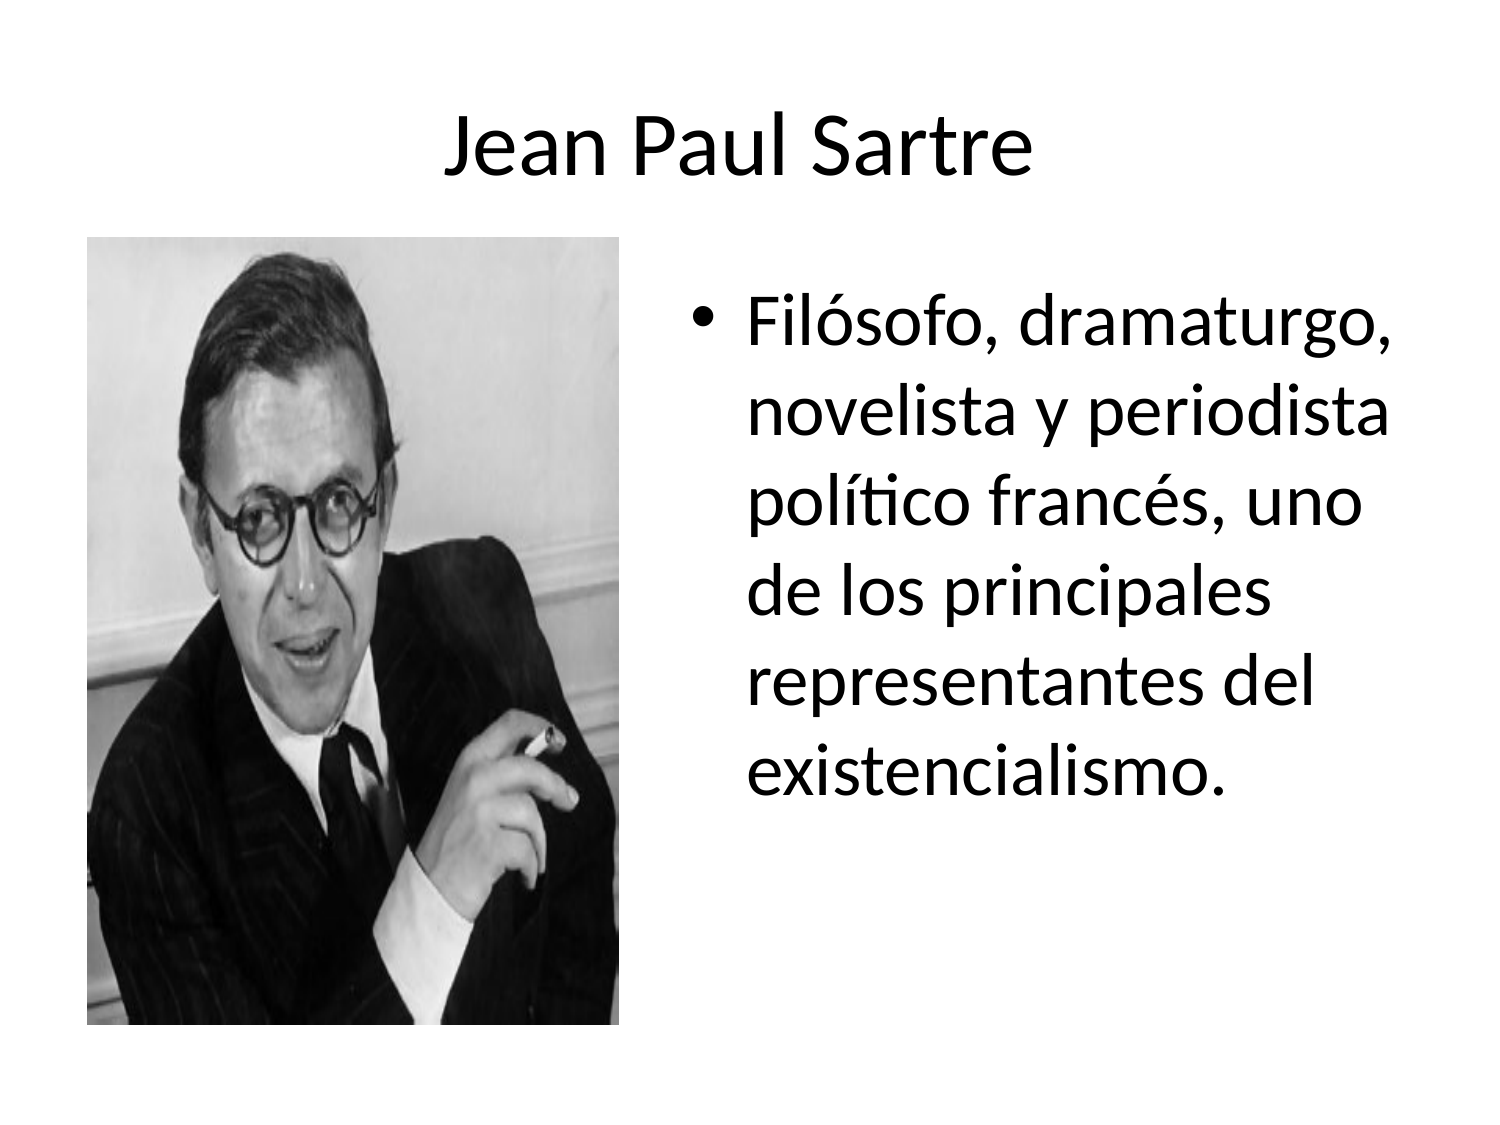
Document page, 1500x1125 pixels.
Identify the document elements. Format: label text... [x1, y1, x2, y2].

title Jean Paul Sartre [75, 45, 1425, 233]
list Filósofo, dramaturgo, novelista y periodista político francés, uno de los principales representantes del existencialismo. [675, 262, 1425, 1005]
picture [87, 237, 619, 1026]
